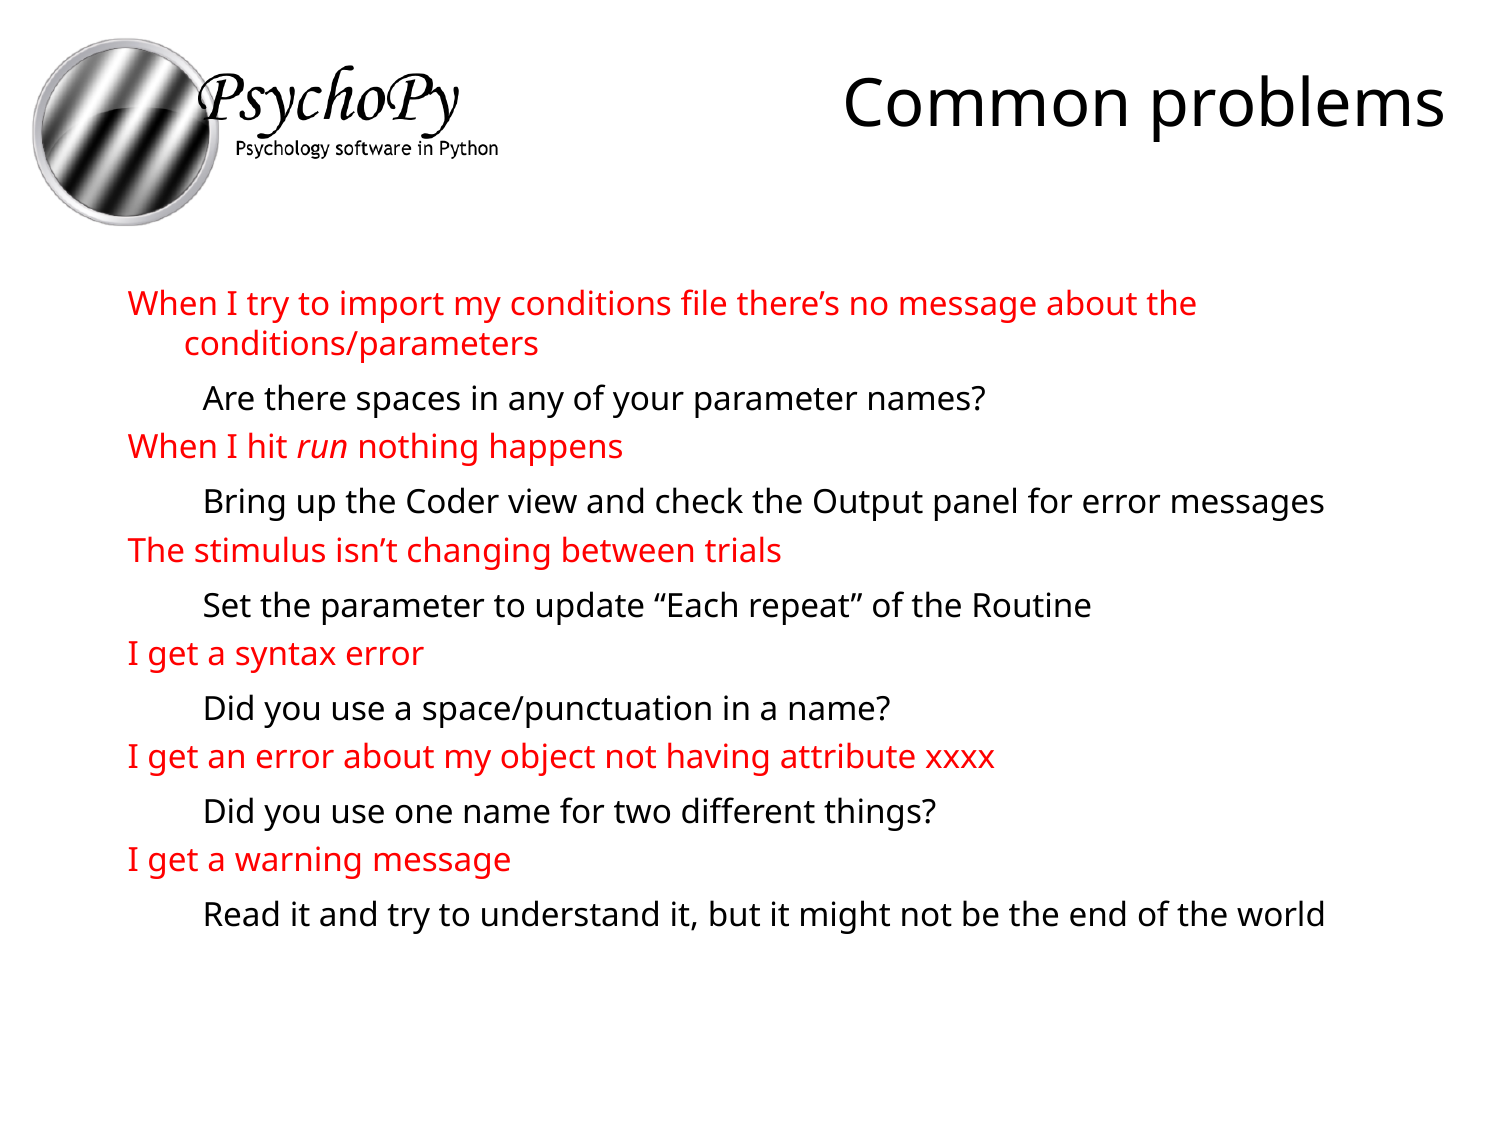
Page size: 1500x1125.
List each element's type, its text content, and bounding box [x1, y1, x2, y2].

title Common problems [587, 37, 1463, 163]
picture [29, 35, 546, 230]
list When I try to import my conditions file there’s no message about the conditions/parameters Are there spaces in any of your parameter names? When I hit run nothing happens Bring up the Coder view and check the Output panel for error messages The stimulus isn’t changing between trials Set the parameter to update “Each repeat” of the Routine I get a syntax error Did you use a space/punctuation in a name? I get an error about my object not having attribute xxxx Did you use one name for two different things? I get a warning message Read it and try to understand it, but it might not be the end of the world [112, 274, 1388, 1001]
